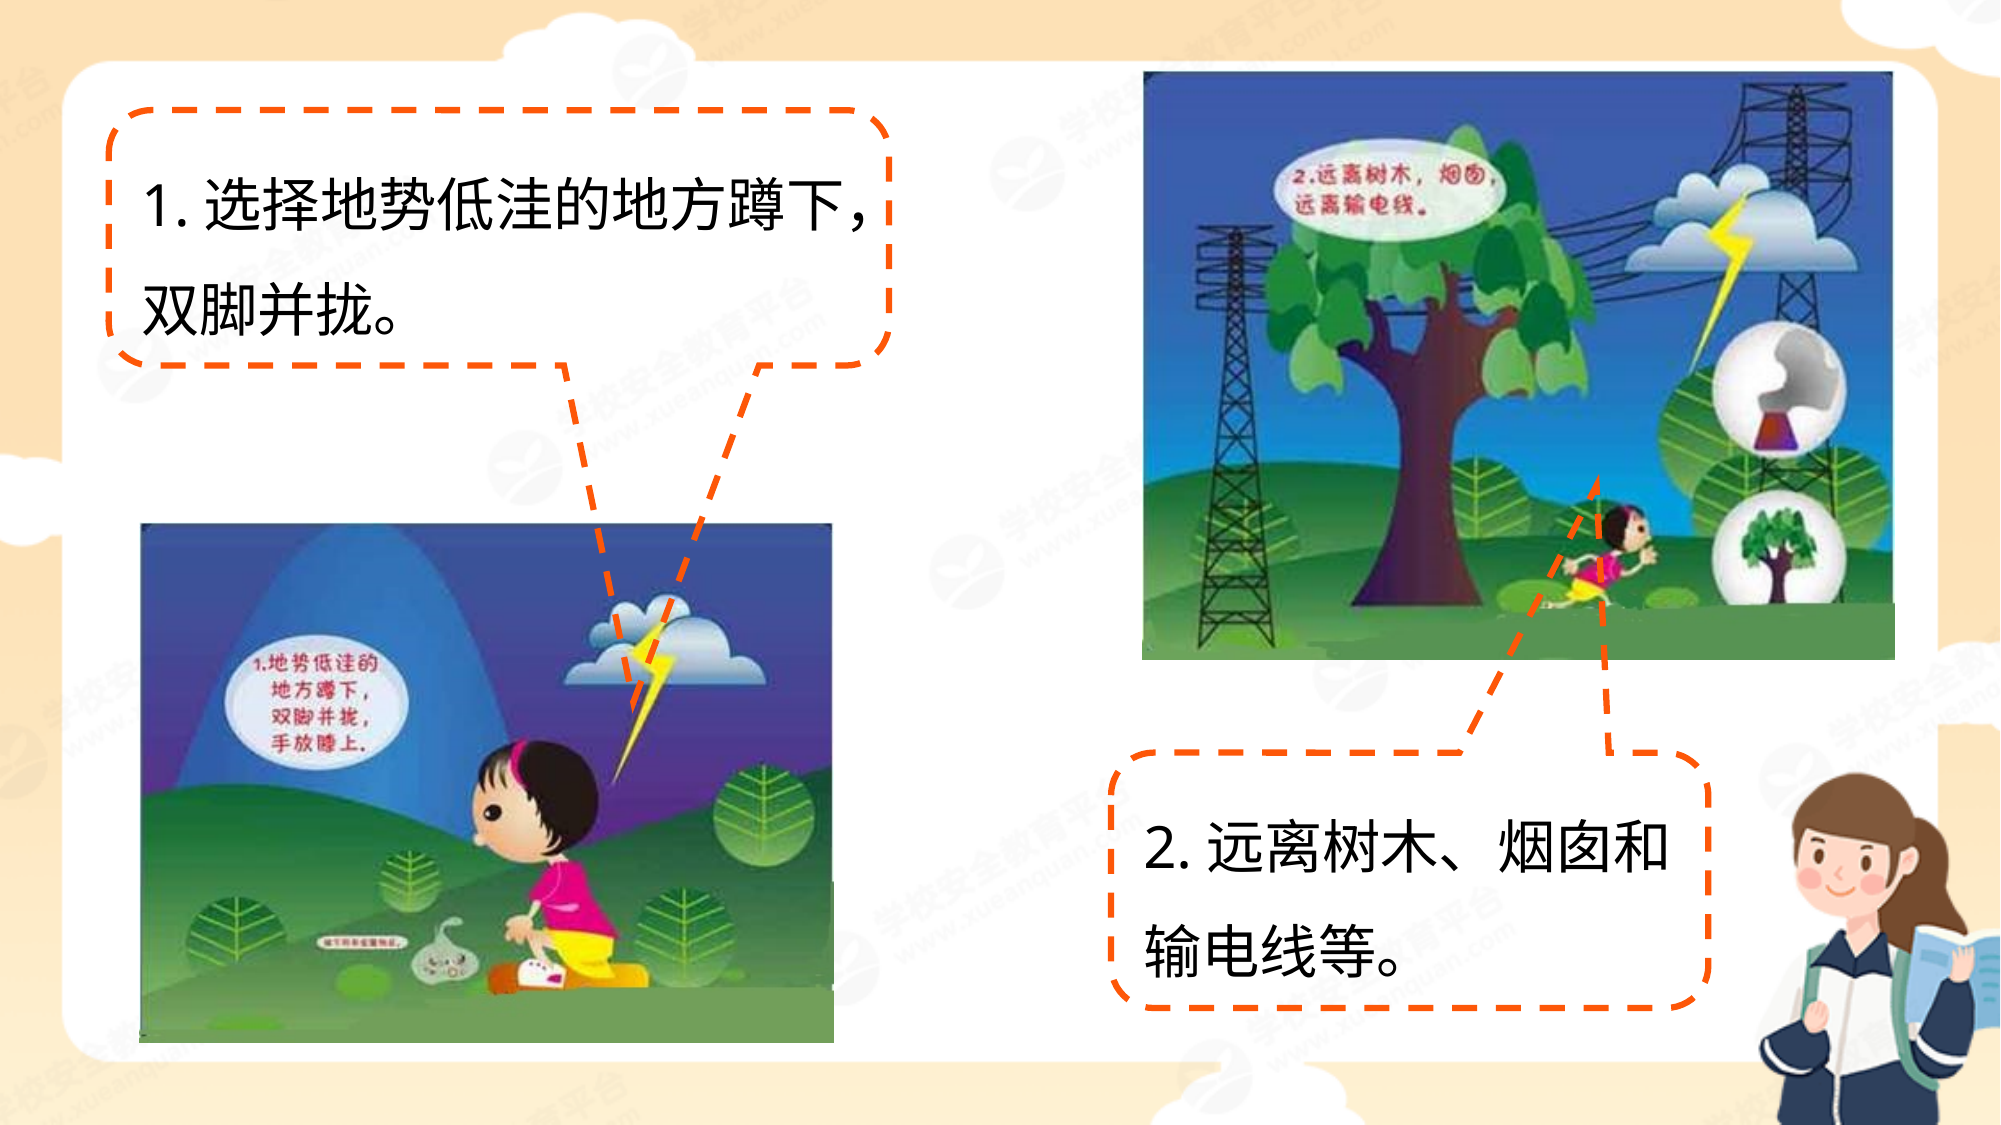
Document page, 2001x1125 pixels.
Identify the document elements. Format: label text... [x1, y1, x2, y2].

picture [0, 0, 2001, 1125]
text_box 1.选择地势低洼的地方蹲下，双脚并拢。 [108, 110, 890, 520]
text_box 2.远离树木、烟囱和输电线等。 [1111, 668, 1709, 1009]
